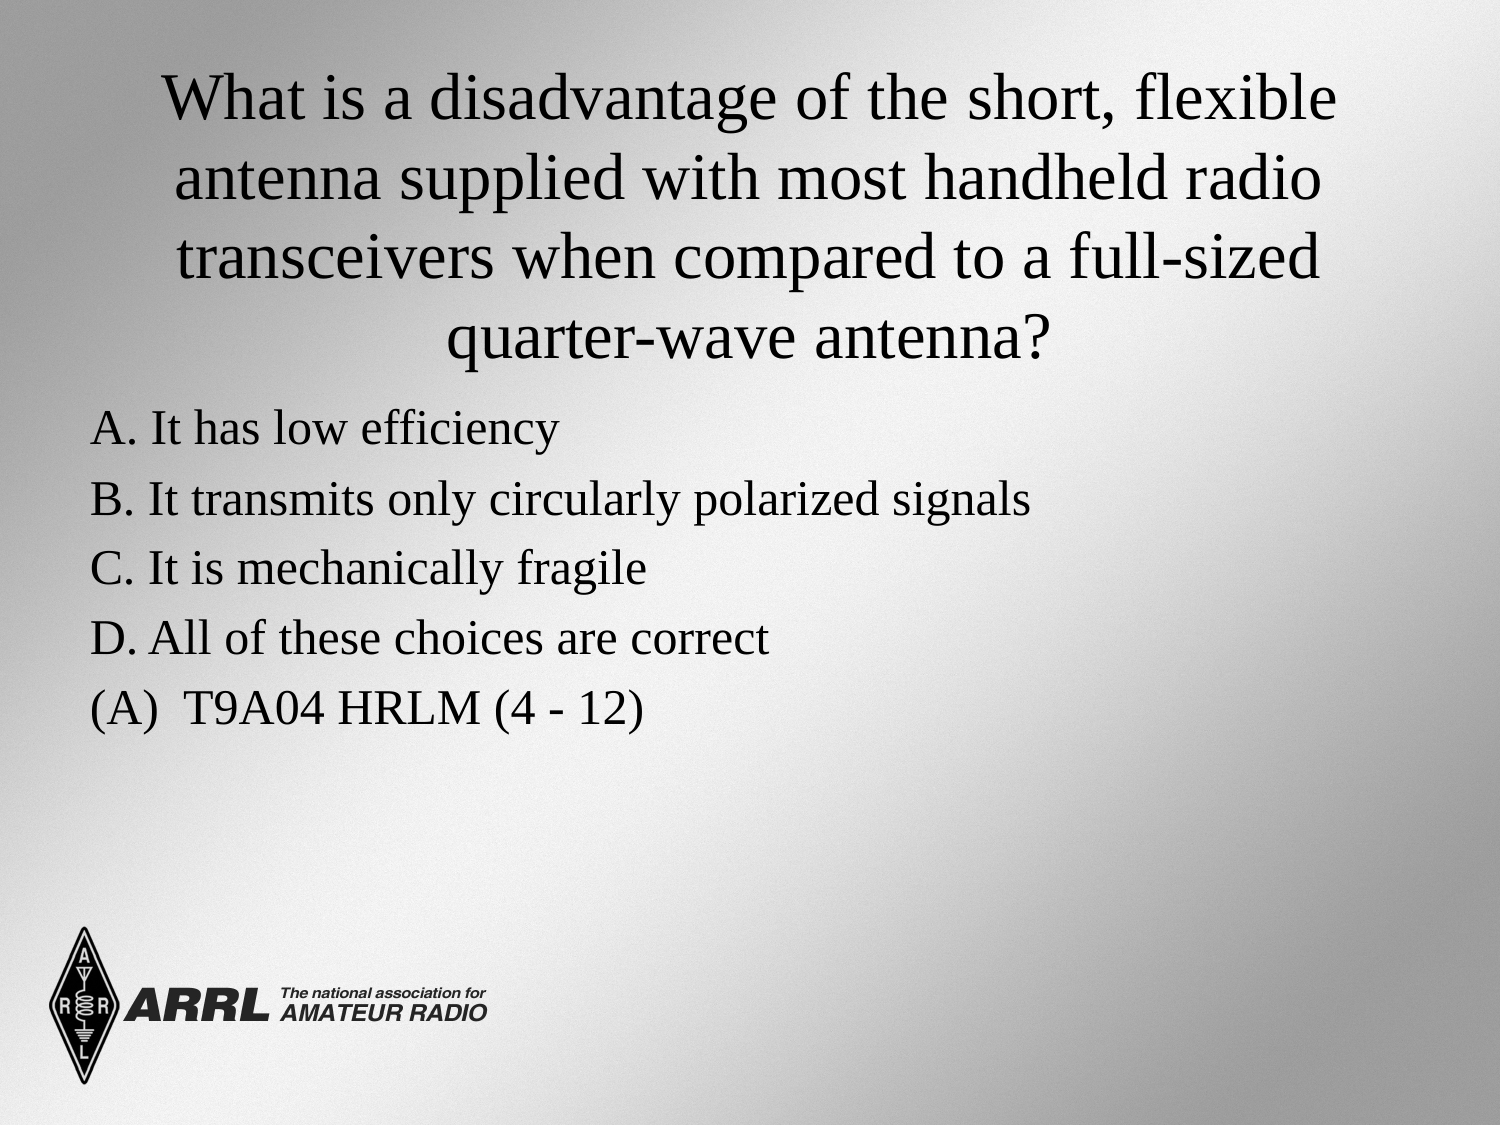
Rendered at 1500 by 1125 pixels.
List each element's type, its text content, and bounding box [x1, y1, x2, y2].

picture [0, 0, 1500, 1125]
list A. It has low efficiency B. It transmits only circularly polarized signals C. It is mechanically fragile D. All of these choices are correct (A) T9A04 HRLM (4 - 12) [75, 387, 1425, 1005]
title What is a disadvantage of the short, flexible antenna supplied with most handheld radio transceivers when compared to a full-sized quarter-wave antenna? [75, 45, 1425, 233]
